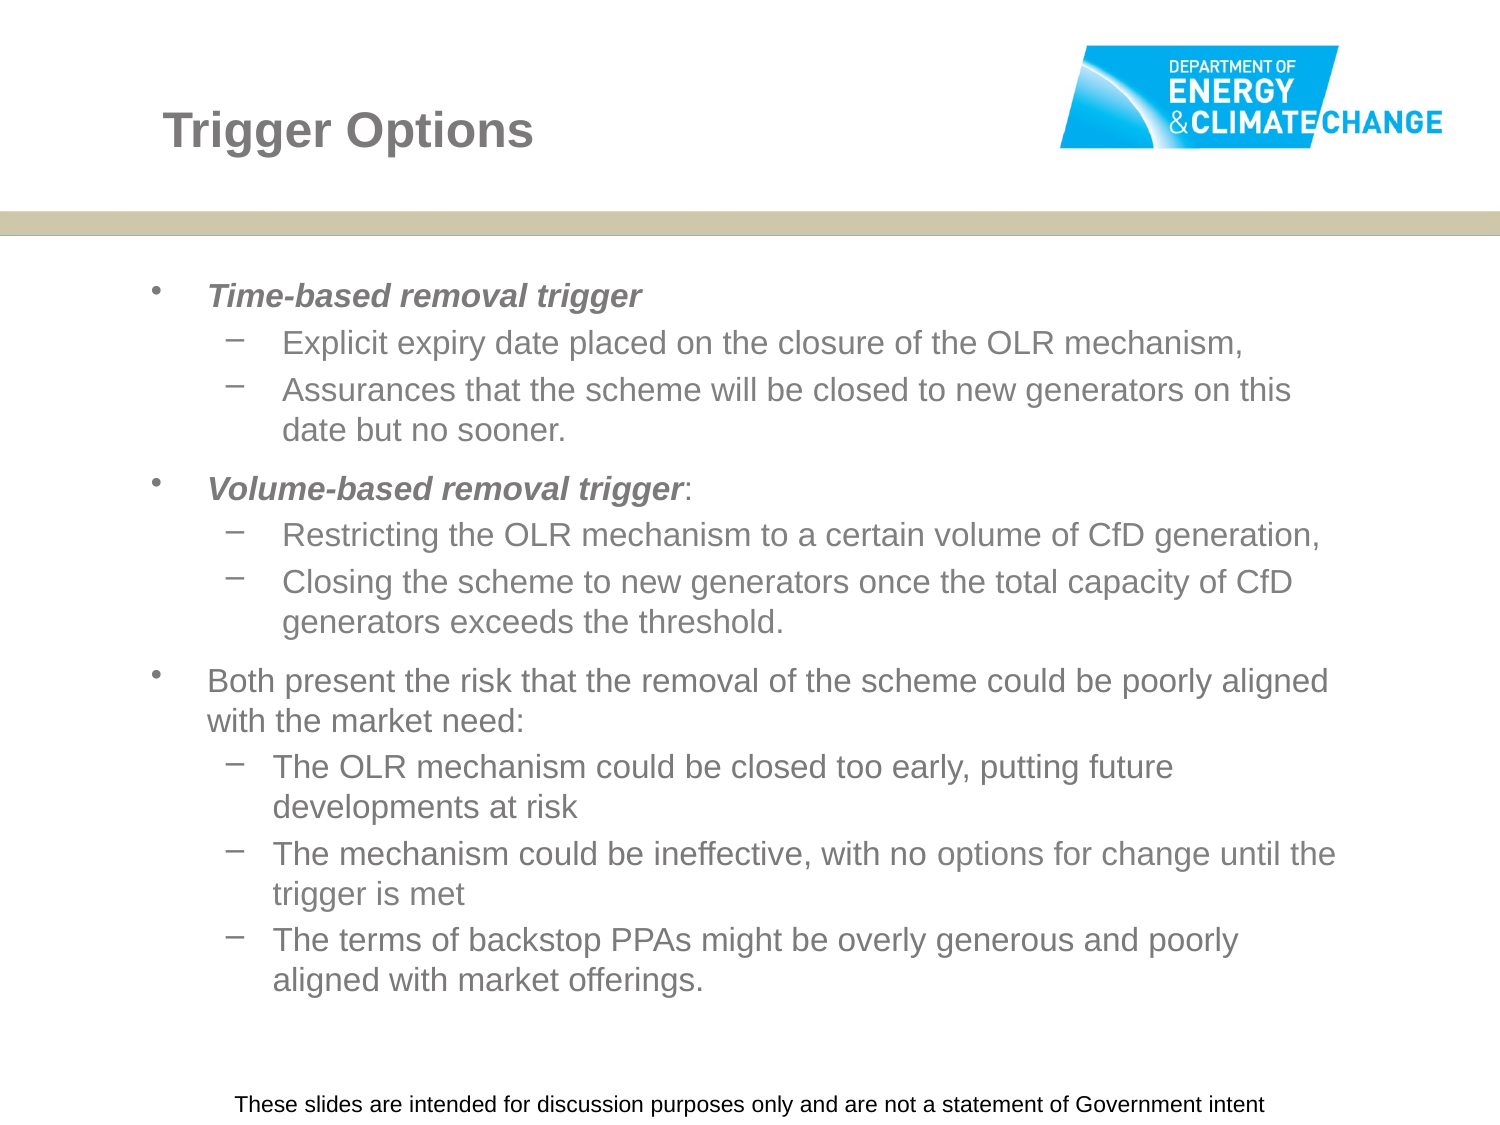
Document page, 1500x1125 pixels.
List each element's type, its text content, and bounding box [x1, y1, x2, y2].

text_box These slides are intended for discussion purposes only and are not a statement of Government intent [0, 1082, 1500, 1125]
title Trigger Options [147, 89, 1034, 174]
picture [0, 0, 1500, 236]
list Time-based removal trigger Explicit expiry date placed on the closure of the OLR mechanism, Assurances that the scheme will be closed to new generators on this date but no sooner. Volume-based removal trigger: Restricting the OLR mechanism to a certain volume of CfD generation, Closing the scheme to new generators once the total capacity of CfD generators exceeds the threshold. Both present the risk that the removal of the scheme could be poorly aligned with the market need: The OLR mechanism could be closed too early, putting future developments at risk The mechanism could be ineffective, with no options for change until the trigger is met The terms of backstop PPAs might be overly generous and poorly aligned with market offerings. [135, 266, 1365, 1047]
